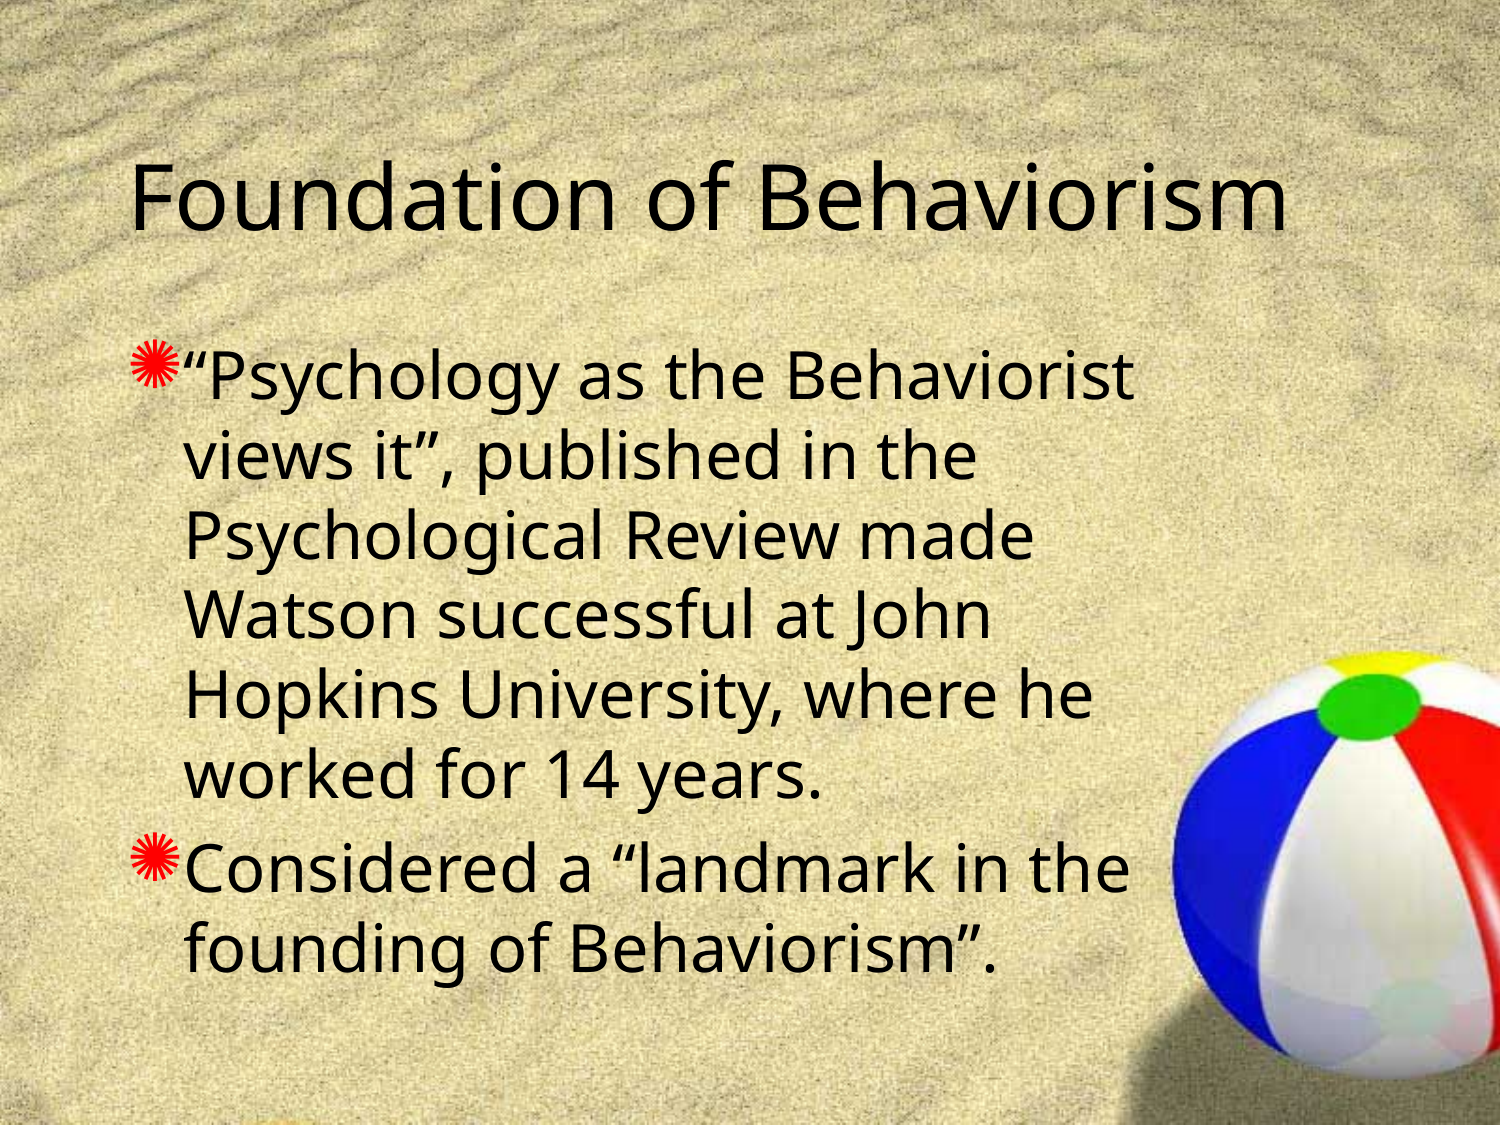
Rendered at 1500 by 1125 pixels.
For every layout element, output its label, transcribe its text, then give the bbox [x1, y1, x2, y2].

list “Psychology as the Behaviorist views it”, published in the Psychological Review made Watson successful at John Hopkins University, where he worked for 14 years. Considered a “landmark in the founding of Behaviorism”. [112, 324, 1213, 1001]
title Foundation of Behaviorism [112, 99, 1388, 288]
picture [0, 0, 1500, 1125]
